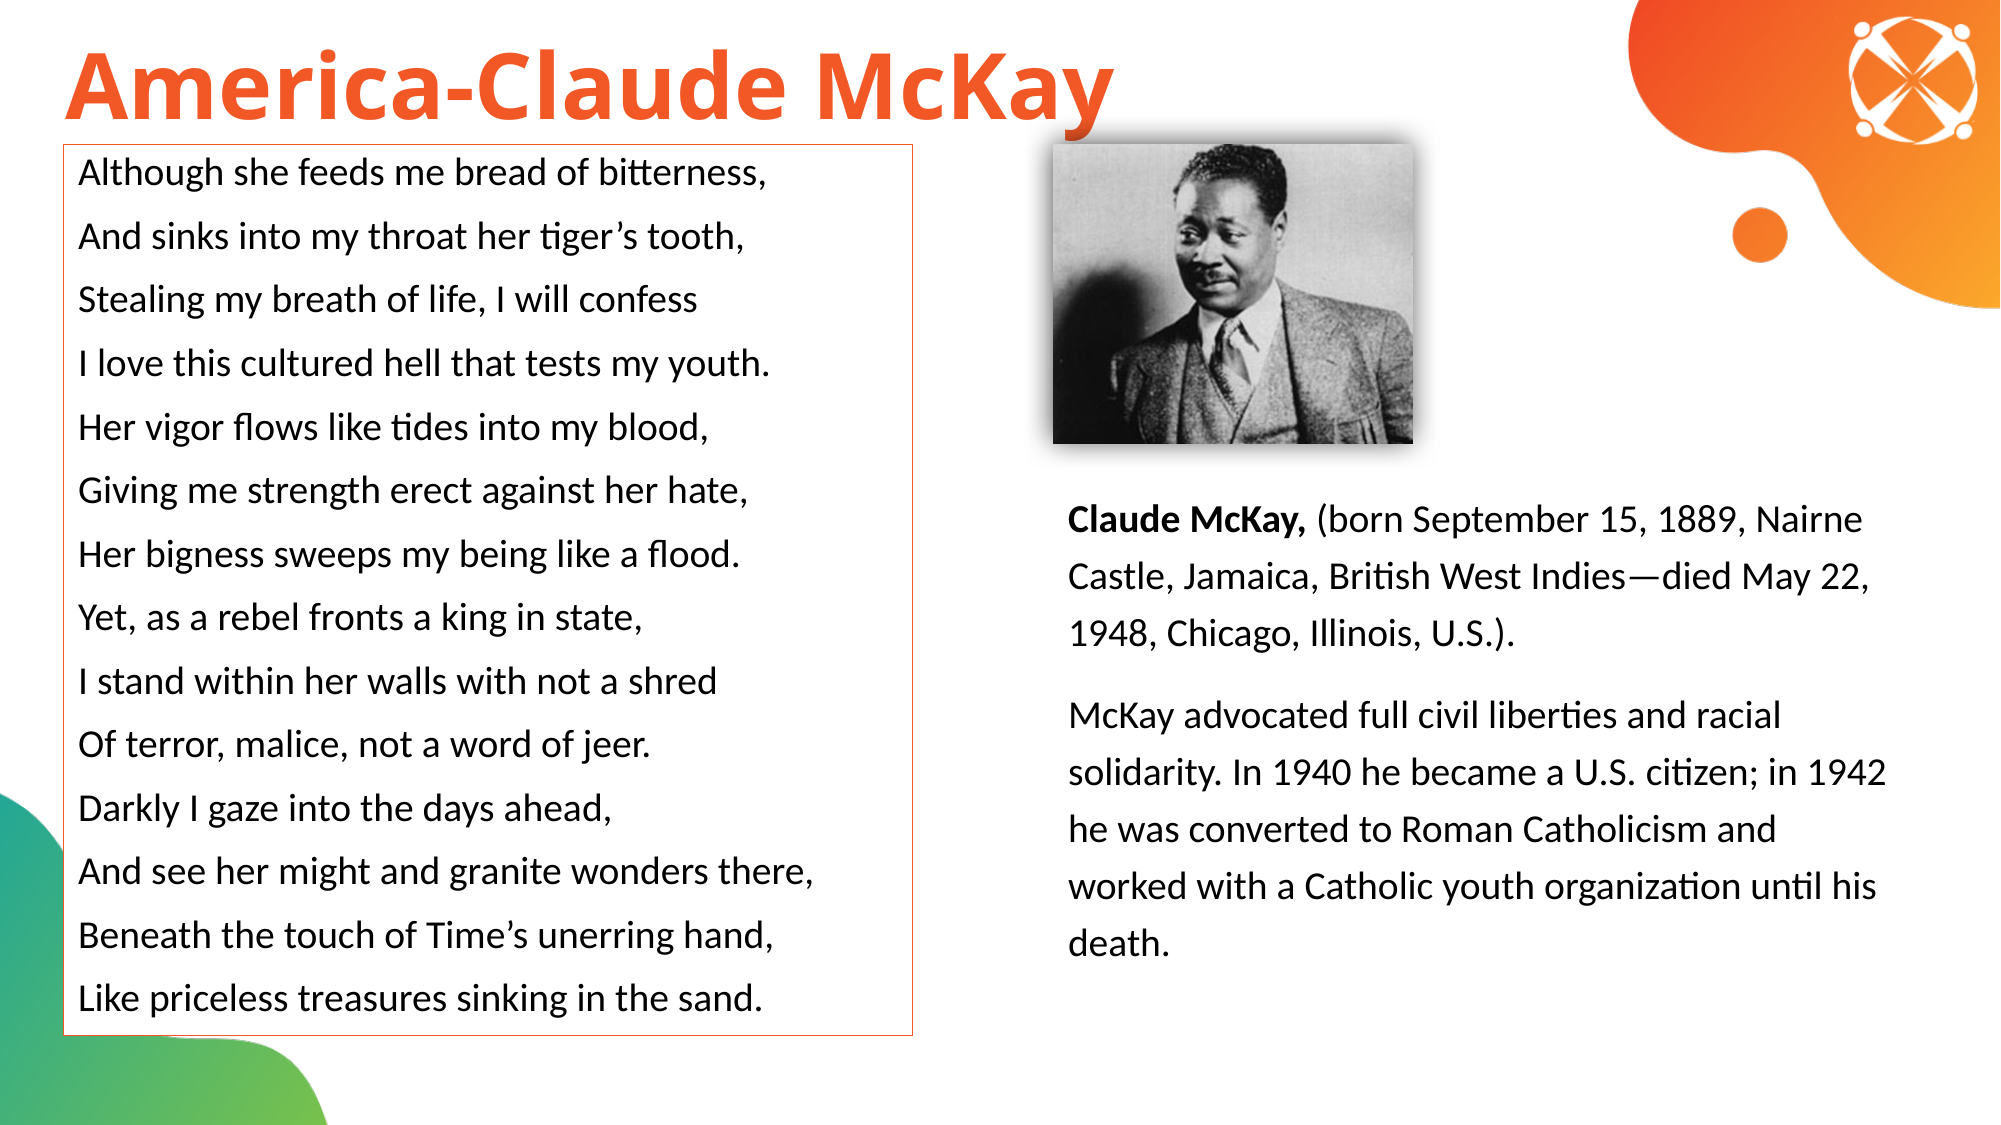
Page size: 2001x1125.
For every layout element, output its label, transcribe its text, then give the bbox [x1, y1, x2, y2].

picture [0, 0, 2001, 1125]
list Claude McKay, (born September 15, 1889, Nairne Castle, Jamaica, British West Indies—died May 22, 1948, Chicago, Illinois, U.S.). McKay advocated full civil liberties and racial solidarity. In 1940 he became a U.S. citizen; in 1942 he was converted to Roman Catholicism and worked with a Catholic youth organization until his death. [1053, 476, 1904, 968]
title America-Claude McKay [50, 0, 1776, 199]
list Although she feeds me bread of bitterness, And sinks into my throat her tiger’s tooth, Stealing my breath of life, I will confess I love this cultured hell that tests my youth. Her vigor flows like tides into my blood, Giving me strength erect against her hate, Her bigness sweeps my being like a flood. Yet, as a rebel fronts a king in state, I stand within her walls with not a shred Of terror, malice, not a word of jeer. Darkly I gaze into the days ahead, And see her might and granite wonders there, Beneath the touch of Time’s unerring hand, Like priceless treasures sinking in the sand. [63, 144, 913, 1036]
